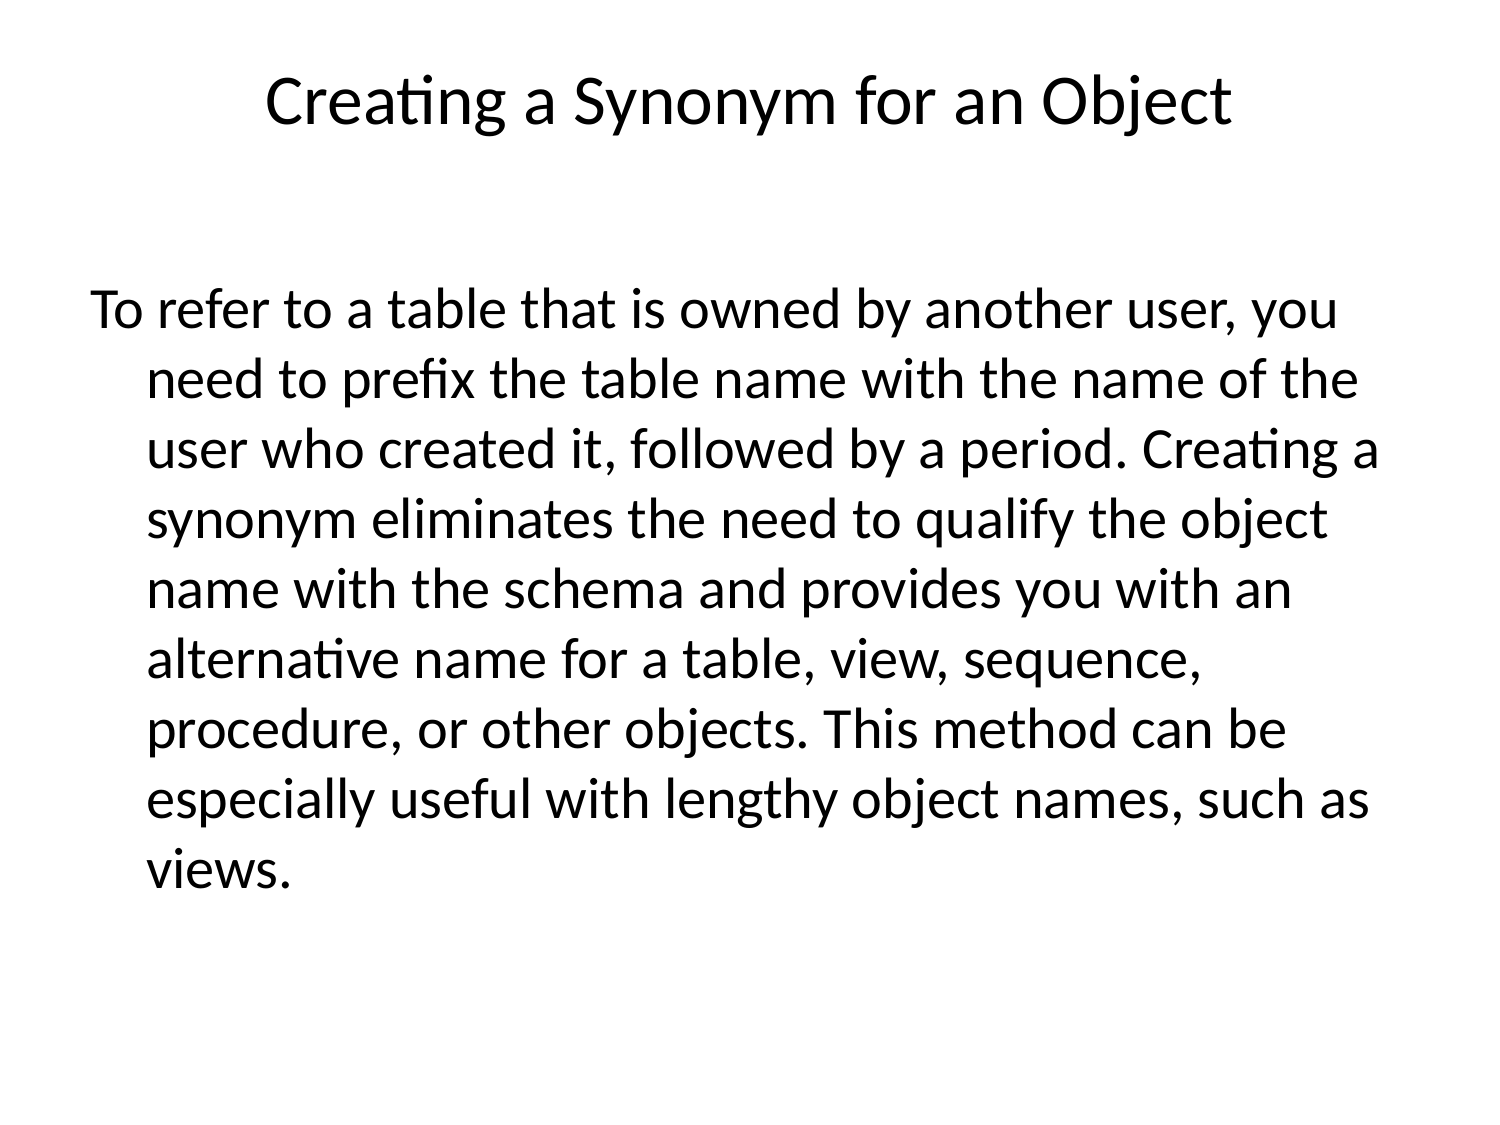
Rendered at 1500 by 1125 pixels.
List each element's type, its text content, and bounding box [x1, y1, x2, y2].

list To refer to a table that is owned by another user, you need to prefix the table name with the name of the user who created it, followed by a period. Creating a synonym eliminates the need to qualify the object name with the schema and provides you with an alternative name for a table, view, sequence, procedure, or other objects. This method can be especially useful with lengthy object names, such as views. [75, 262, 1425, 1005]
title Creating a Synonym for an Object [75, 45, 1425, 233]
